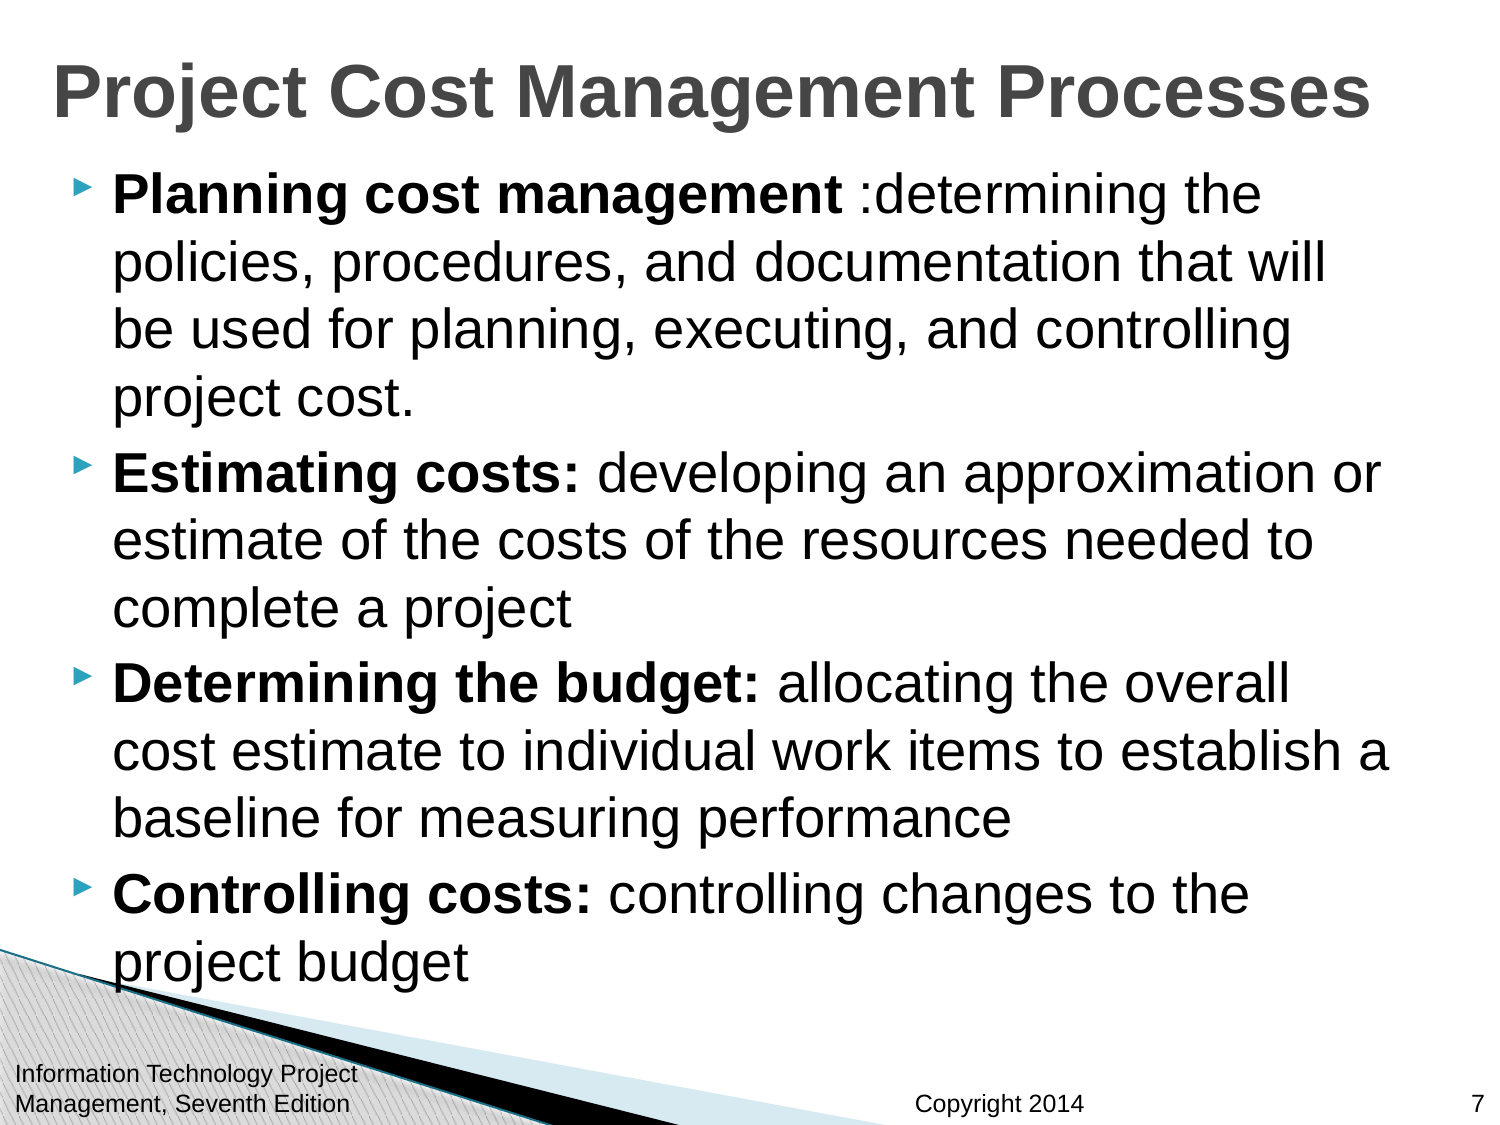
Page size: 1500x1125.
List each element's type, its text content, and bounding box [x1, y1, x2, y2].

slide_number 7 [1408, 1065, 1500, 1125]
footer Information Technology Project Management, Seventh Edition [0, 1065, 425, 1125]
list Planning cost management :determining the policies, procedures, and documentation that will be used for planning, executing, and controlling project cost. Estimating costs: developing an approximation or estimate of the costs of the resources needed to complete a project Determining the budget: allocating the overall cost estimate to individual work items to establish a baseline for measuring performance Controlling costs: controlling changes to the project budget [37, 175, 1413, 937]
title Project Cost Management Processes [37, 0, 1500, 175]
